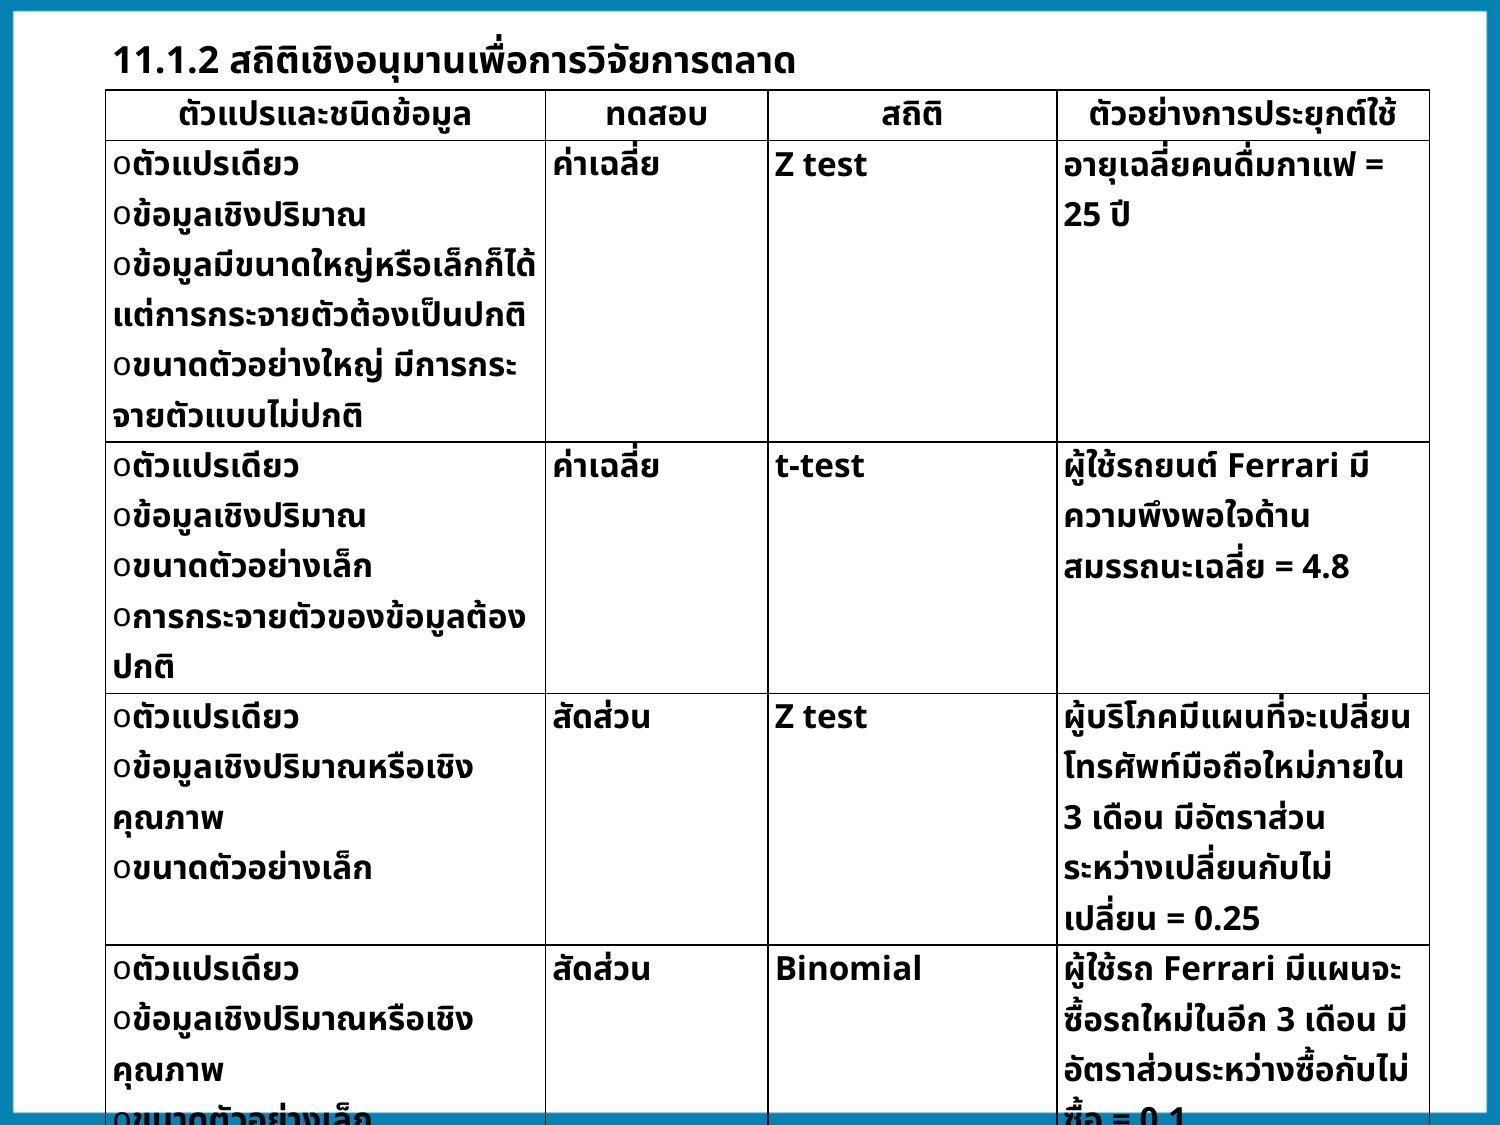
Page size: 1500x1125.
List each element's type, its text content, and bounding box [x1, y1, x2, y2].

table_cell สถิติ [769, 91, 1056, 140]
table_cell ผู้ใช้รถ Ferrari มีแผนจะซื้อรถใหม่ในอีก 3 เดือน มีอัตราส่วนระหว่างซื้อกับไม่ซื้อ = 0.1 [1058, 946, 1429, 1125]
table_cell ทดสอบ [546, 91, 767, 140]
table_header 11.1.2 สถิติเชิงอนุมานเพื่อการวิจัยการตลาด [105, 33, 1430, 89]
table_cell t-test [769, 443, 1056, 693]
table_cell ตัวแปรเดียว ข้อมูลเชิงปริมาณ ขนาดตัวอย่างเล็ก การกระจายตัวของข้อมูลต้องปกติ [106, 443, 545, 693]
table_cell Binomial [769, 946, 1056, 1125]
table_cell Z test [769, 141, 1056, 441]
table_cell สัดส่วน [546, 946, 767, 1125]
table_cell ตัวแปรเดียว ข้อมูลเชิงปริมาณ ข้อมูลมีขนาดใหญ่หรือเล็กก็ได้ แต่การกระจายตัวต้องเป็นปกติ ขนาดตัวอย่างใหญ่ มีการกระจายตัวแบบไม่ปกติ [106, 141, 545, 441]
table_cell ตัวแปรเดียว ข้อมูลเชิงปริมาณหรือเชิงคุณภาพ ขนาดตัวอย่างเล็ก [106, 694, 545, 944]
table_cell ตัวแปรและชนิดข้อมูล [106, 91, 545, 140]
table_cell ค่าเฉลี่ย [546, 141, 767, 441]
table_cell ค่าเฉลี่ย [546, 443, 767, 693]
table_cell สัดส่วน [546, 694, 767, 944]
table_cell ตัวอย่างการประยุกต์ใช้ [1058, 91, 1429, 140]
table_cell ตัวแปรเดียว ข้อมูลเชิงปริมาณหรือเชิงคุณภาพ ขนาดตัวอย่างเล็ก [106, 946, 545, 1125]
table_cell Z test [769, 694, 1056, 944]
table_cell ผู้ใช้รถยนต์ Ferrari มีความพึงพอใจด้านสมรรถนะเฉลี่ย = 4.8 [1058, 443, 1429, 693]
picture [13, 11, 1487, 1113]
table_cell ผู้บริโภคมีแผนที่จะเปลี่ยนโทรศัพท์มือถือใหม่ภายใน 3 เดือน มีอัตราส่วนระหว่างเปลี่ยนกับไม่เปลี่ยน = 0.25 [1058, 694, 1429, 944]
table_cell อายุเฉลี่ยคนดื่มกาแฟ = 25 ปี [1058, 141, 1429, 441]
